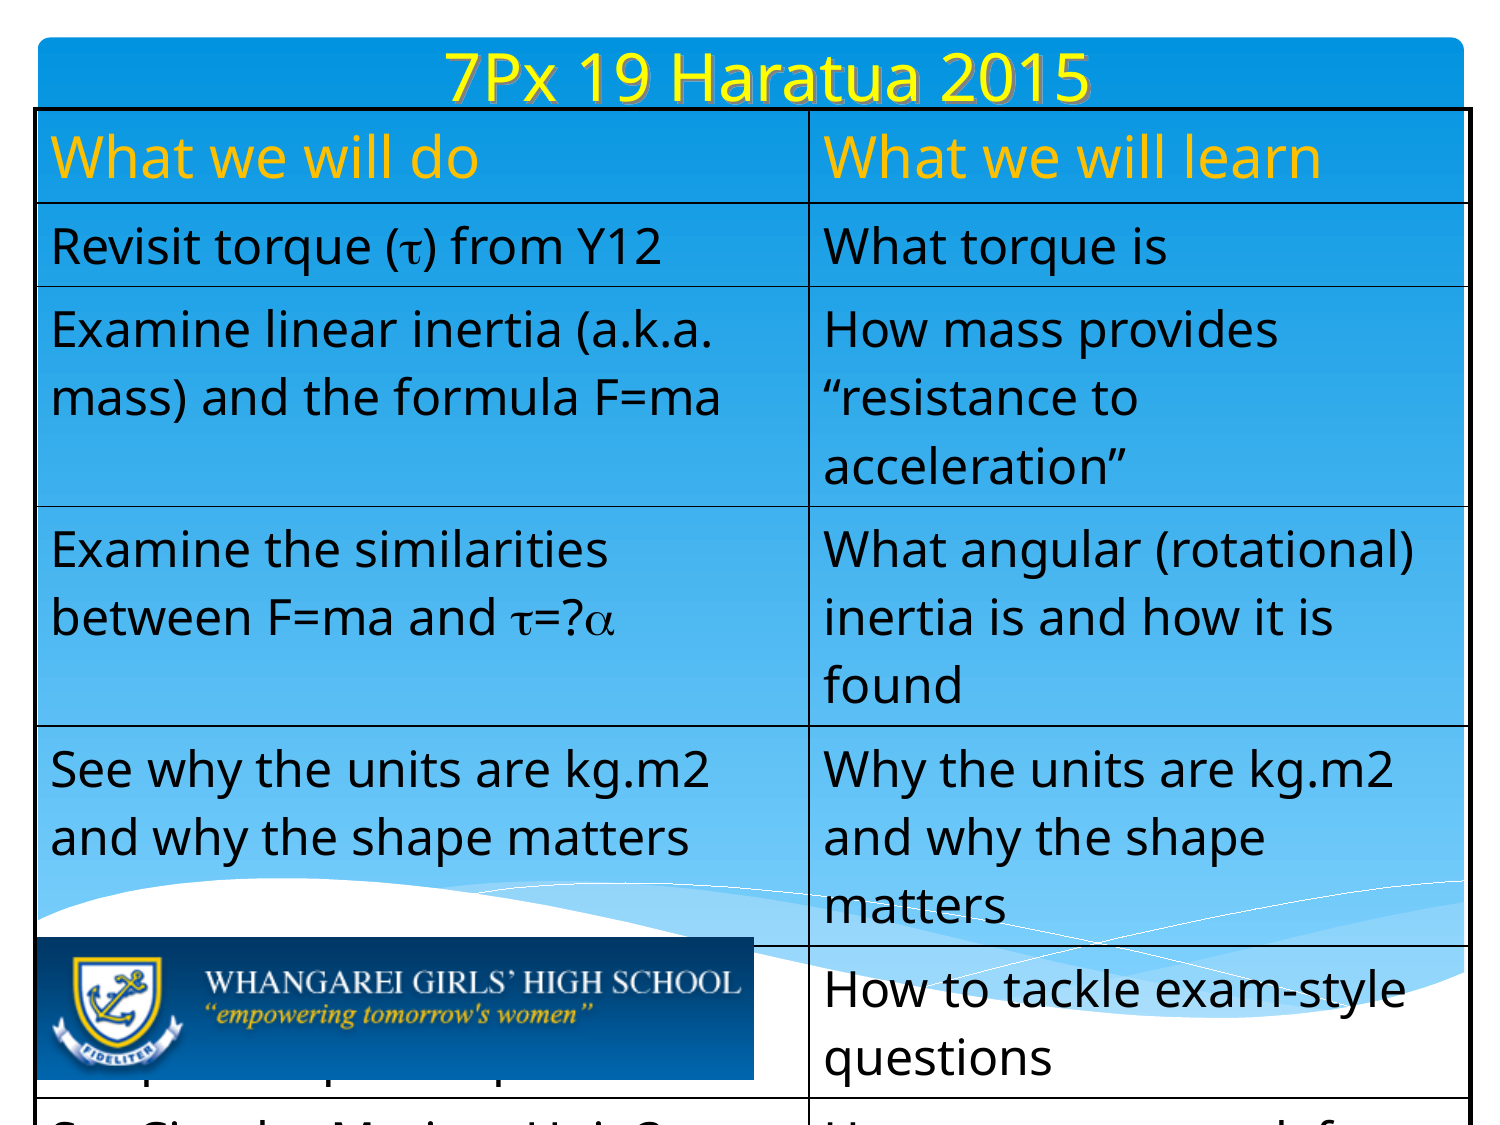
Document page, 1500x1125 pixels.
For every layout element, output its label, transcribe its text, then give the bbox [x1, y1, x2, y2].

table_cell How mass provides “resistance to acceleration” [810, 287, 1468, 506]
text_box 7Px 19 Haratua 2015 [162, 24, 1375, 107]
table_cell See why the units are kg.m2 and why the shape matters [37, 727, 808, 945]
table_cell What torque is [810, 204, 1468, 286]
table_cell What angular (rotational) inertia is and how it is found [810, 507, 1468, 725]
table_cell How to stay on track for the 20th of November [810, 1099, 1468, 1125]
table_header What we will learn [810, 111, 1468, 202]
table_cell Examine linear inertia (a.k.a. mass) and the formula F=ma [37, 287, 808, 506]
table_cell Set Circular Motion: Unit 3 as HW and set a due date [37, 1099, 808, 1125]
table_header What we will do [37, 111, 808, 202]
table_cell Work through and talk about the prelim qu’n on p87 [37, 947, 808, 1097]
table_cell Examine the similarities between F=ma and =? [37, 507, 808, 725]
table_cell Why the units are kg.m2 and why the shape matters [810, 727, 1468, 945]
table_cell Revisit torque () from Y12 [37, 204, 808, 286]
table_cell How to tackle exam-style questions [810, 947, 1468, 1097]
picture [37, 937, 754, 1080]
